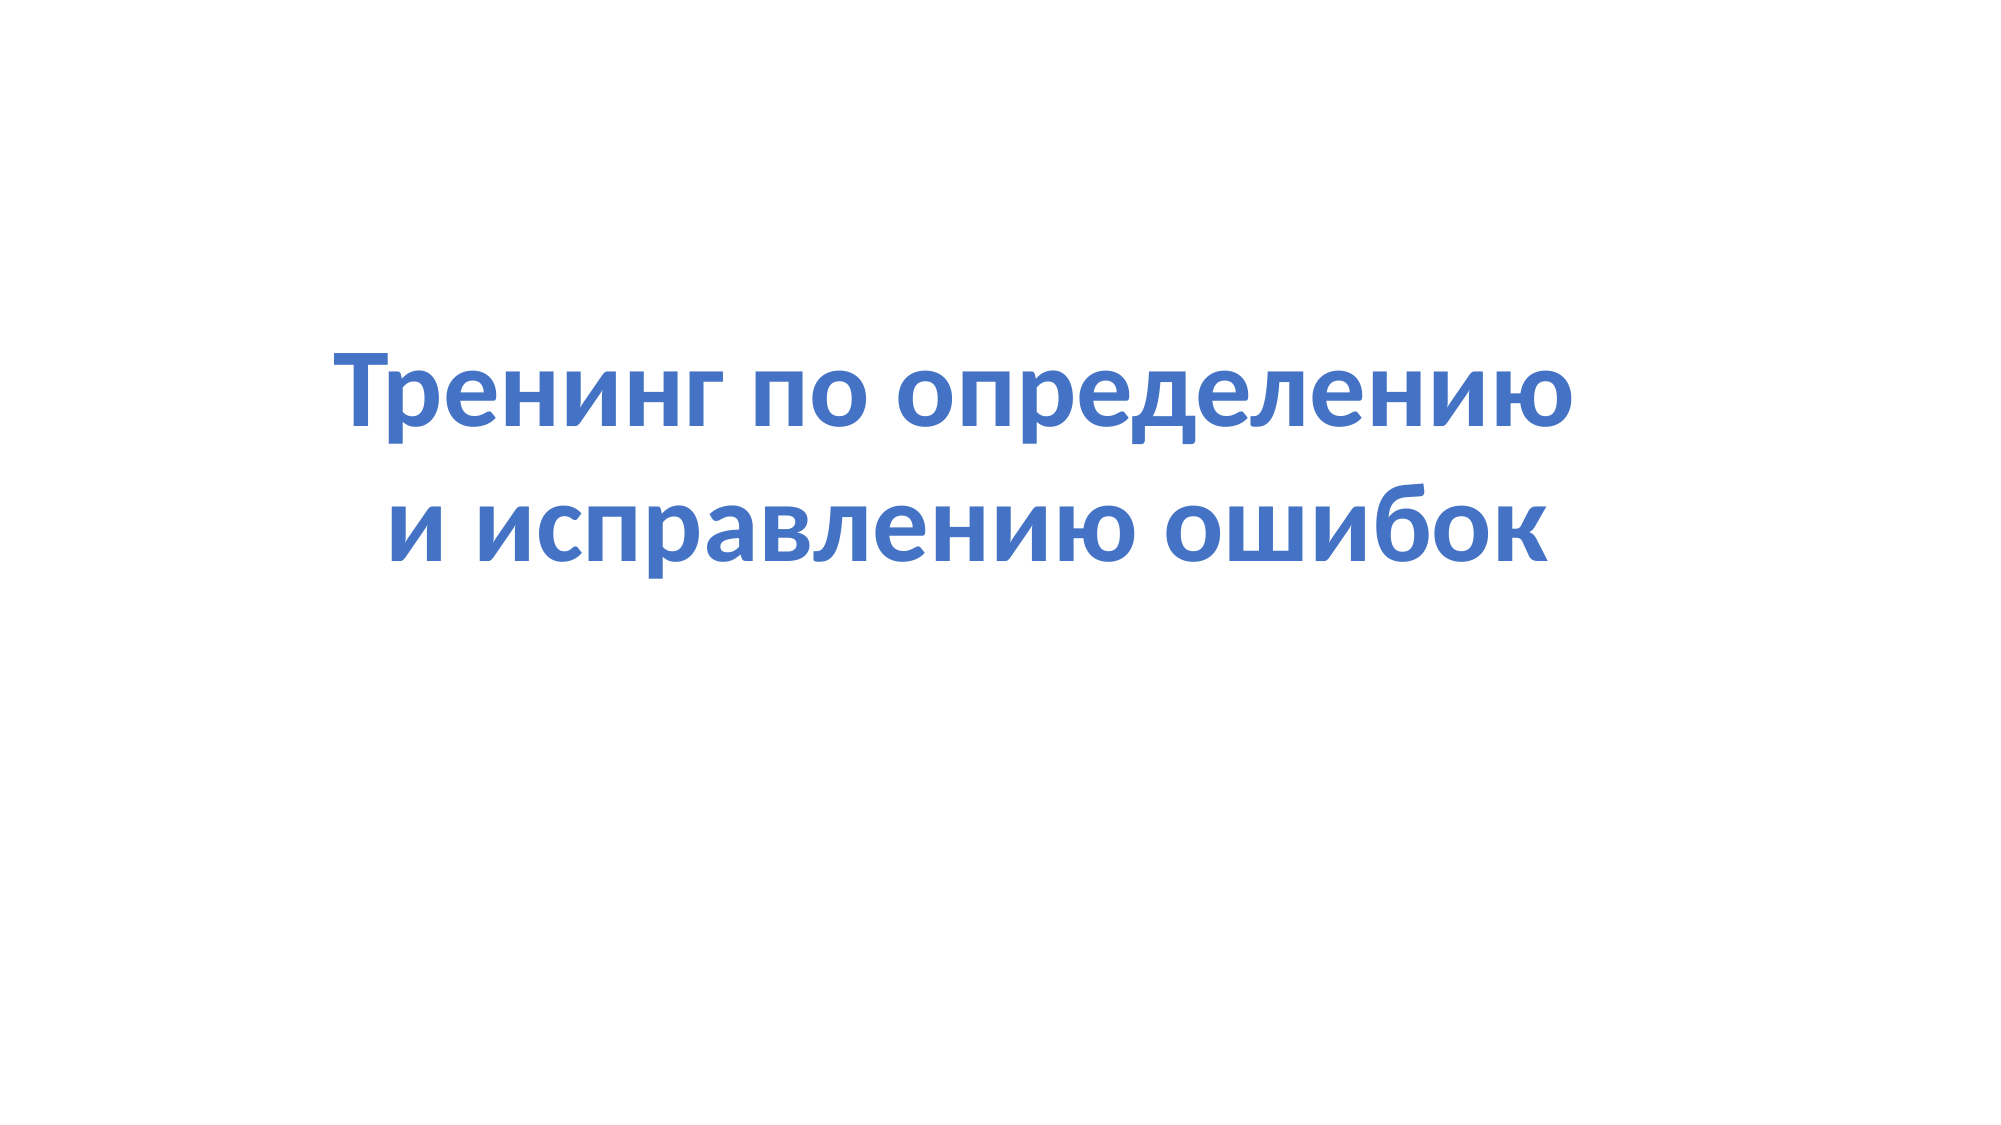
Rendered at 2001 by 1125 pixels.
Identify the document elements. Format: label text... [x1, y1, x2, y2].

text_box Тренинг по определению и исправлению ошибок [318, 306, 1617, 592]
